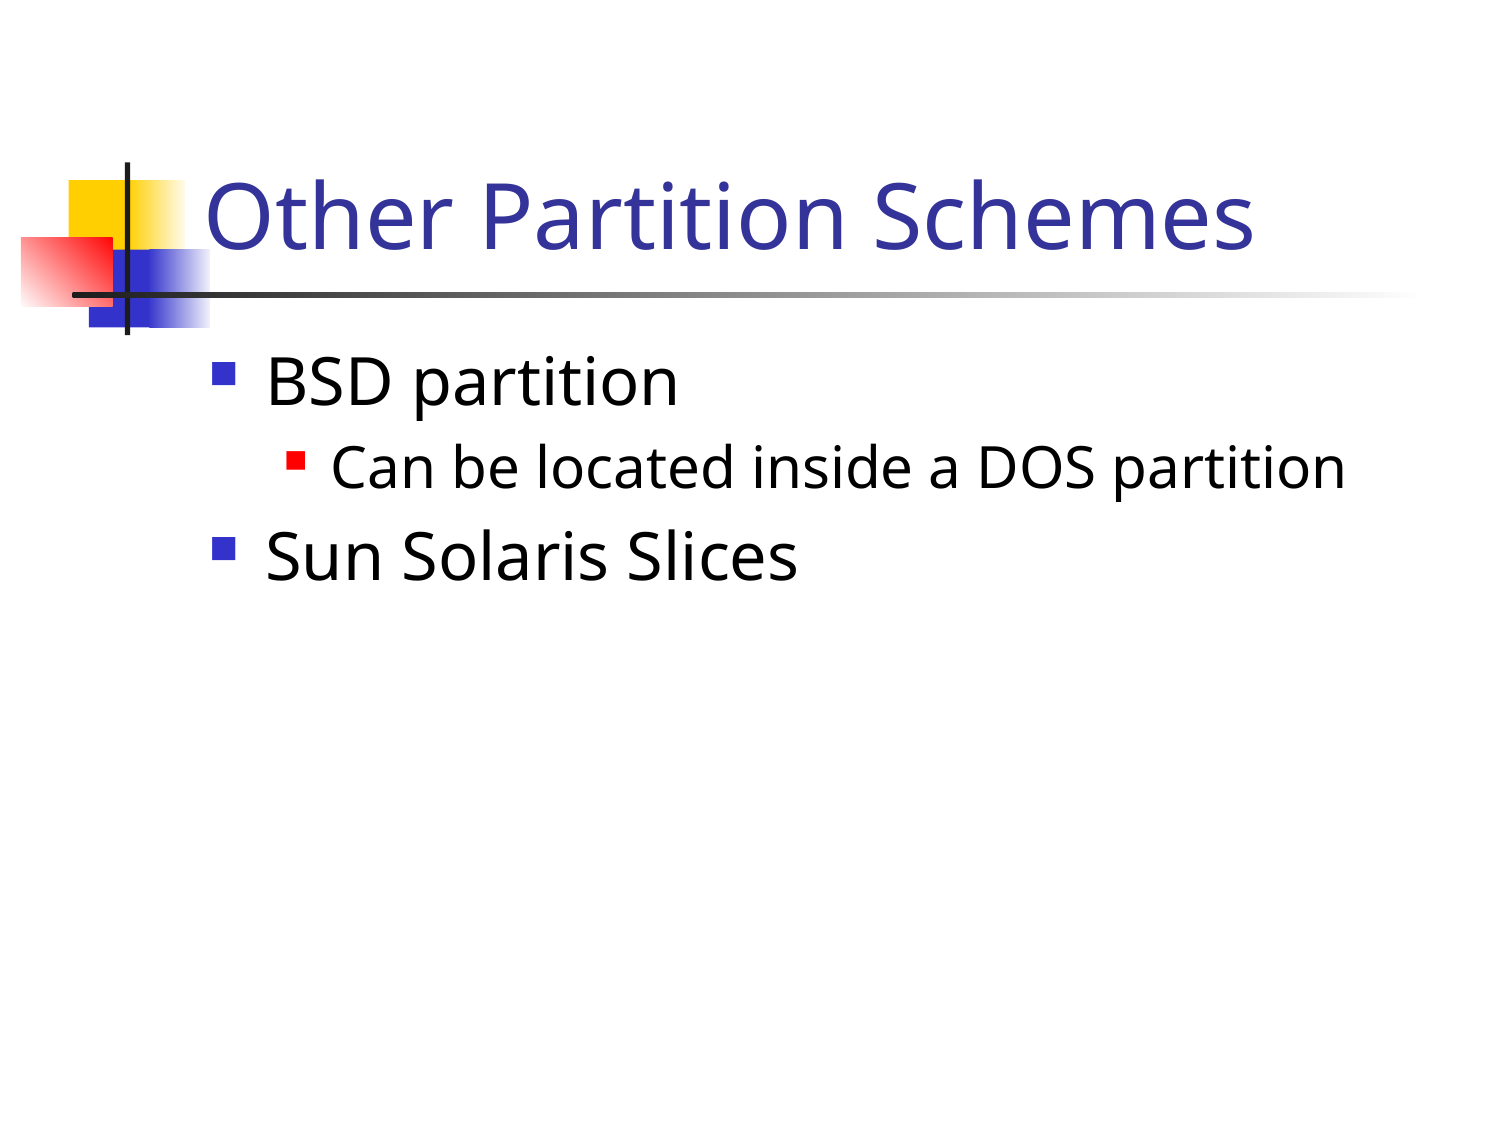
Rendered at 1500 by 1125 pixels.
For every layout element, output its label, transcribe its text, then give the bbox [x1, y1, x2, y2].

title Other Partition Schemes [188, 34, 1468, 276]
list BSD partition Can be located inside a DOS partition Sun Solaris Slices [193, 330, 1470, 1007]
